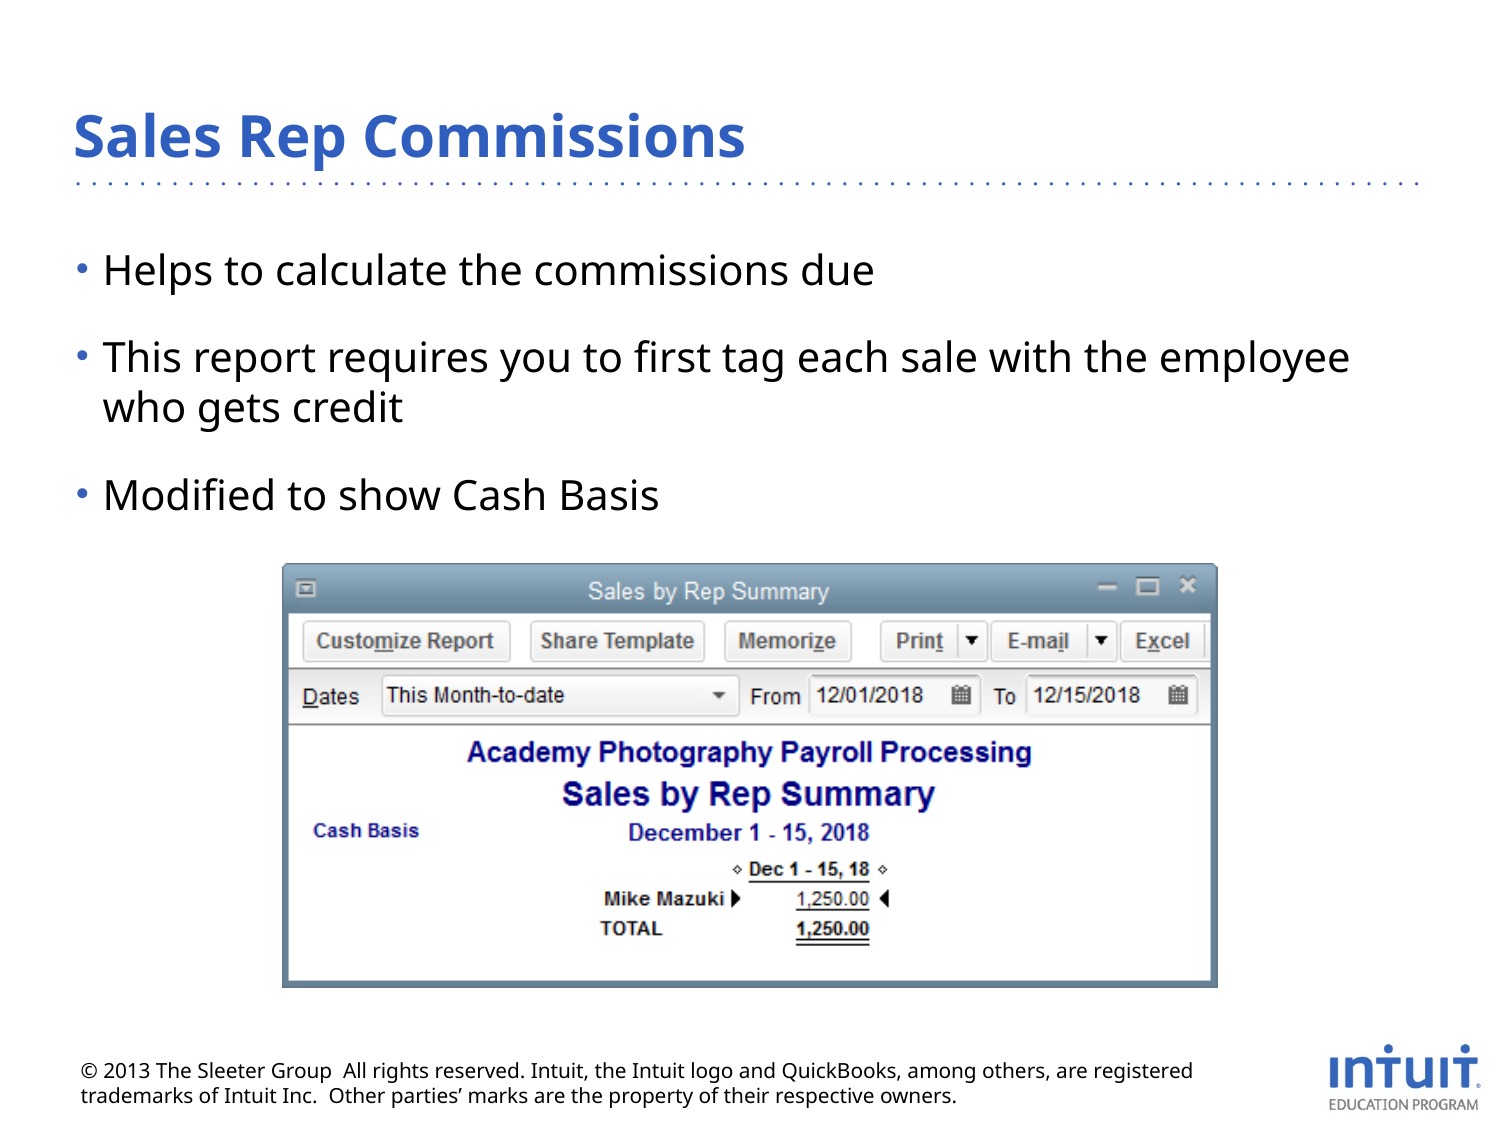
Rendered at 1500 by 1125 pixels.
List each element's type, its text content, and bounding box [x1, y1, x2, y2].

picture [1325, 1039, 1485, 1116]
list Helps to calculate the commissions due This report requires you to first tag each sale with the employee who gets credit Modified to show Cash Basis [75, 235, 1424, 1012]
picture [282, 563, 1218, 988]
title Sales Rep Commissions [73, 62, 1424, 169]
